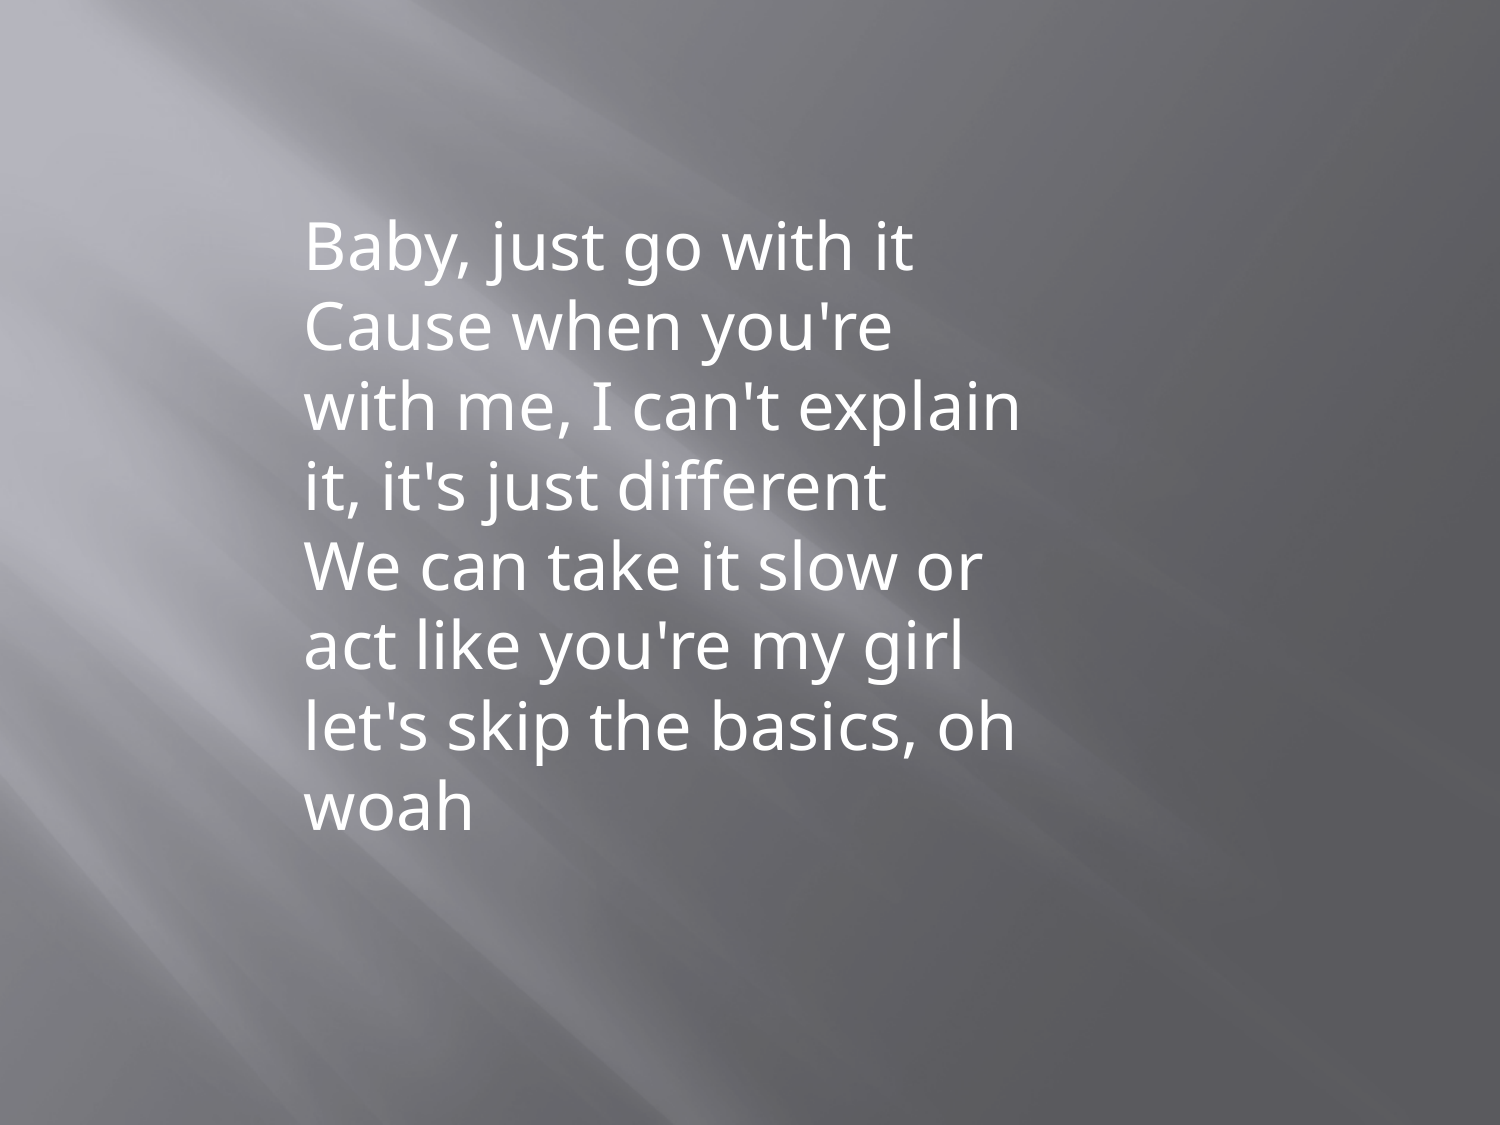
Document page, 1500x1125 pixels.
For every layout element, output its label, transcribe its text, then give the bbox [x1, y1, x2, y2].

text_box Baby, just go with it Cause when you're with me, I can't explain it, it's just different We can take it slow or act like you're my girl let's skip the basics, oh woah [289, 196, 1040, 941]
